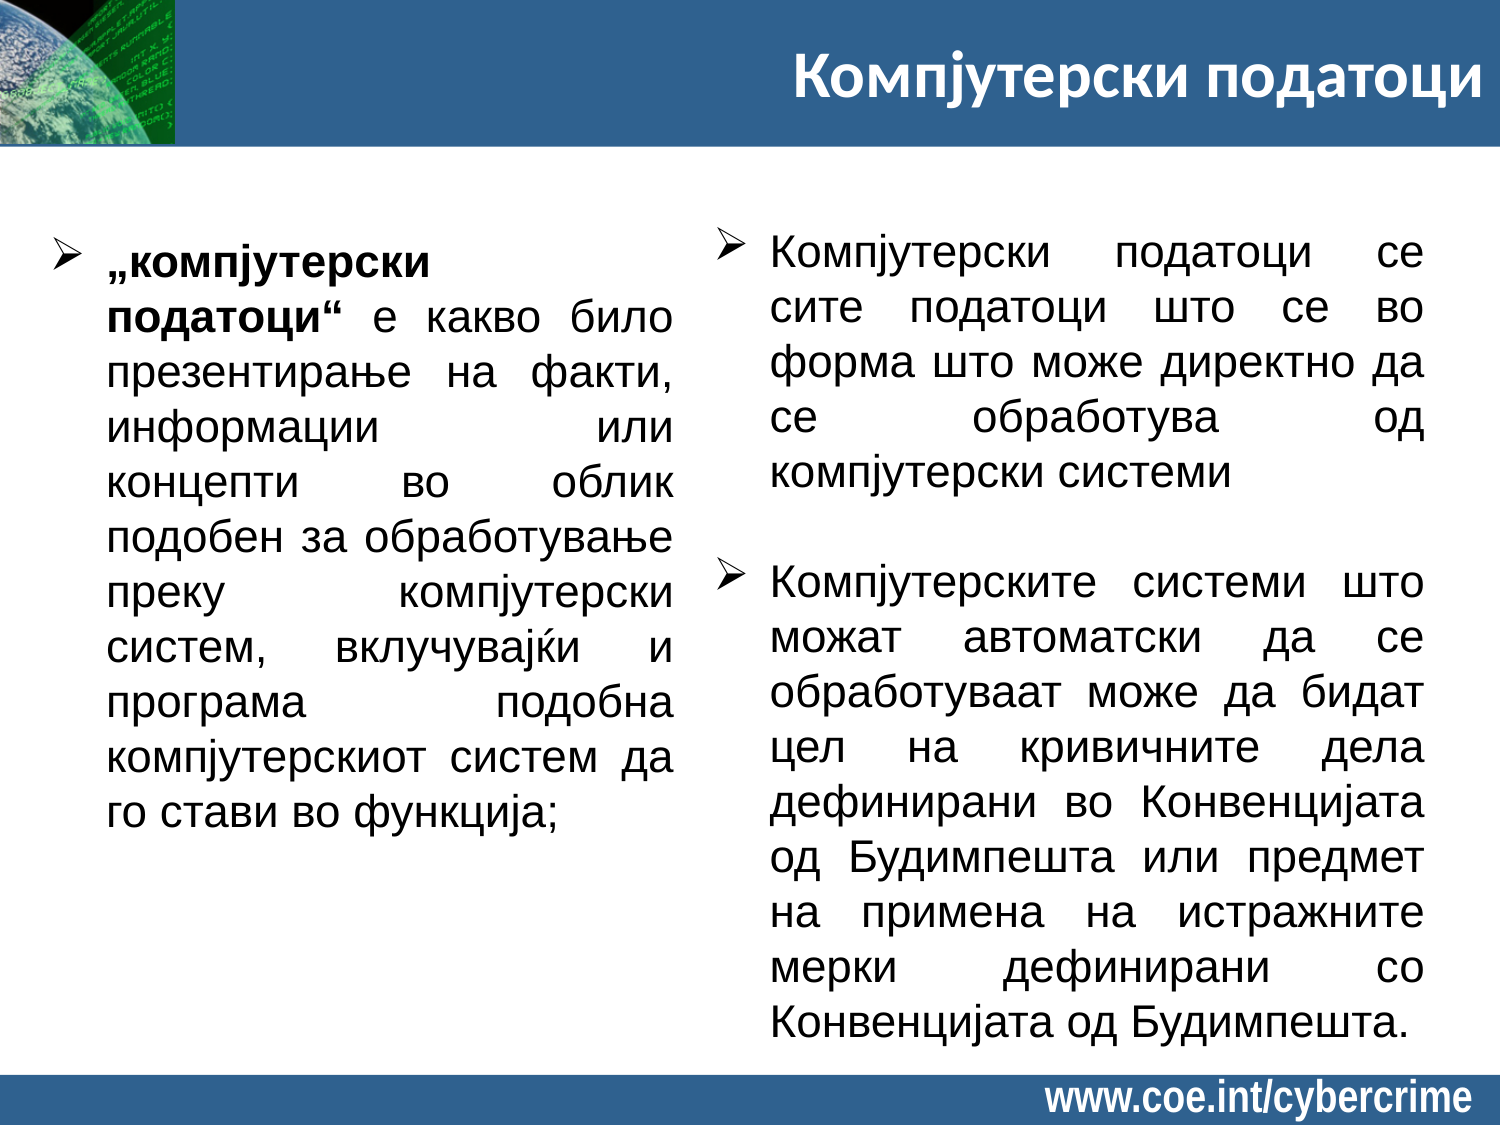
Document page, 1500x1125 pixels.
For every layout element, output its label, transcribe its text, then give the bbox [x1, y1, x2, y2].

picture [0, 0, 175, 144]
text_box [0, 1073, 1030, 1125]
text_box Компјутерски податоци се сите податоци што се во форма што може директно да се обработува од компјутерски системи Компјутерските системи што можат автоматски да се обработуваат може да бидат цел на кривичните дела дефинирани во Конвенцијата од Будимпешта или предмет на примена на истражните мерки дефинирани со Конвенцијата од Будимпешта. [698, 214, 1440, 1055]
text_box Компјутерски податоци [177, 0, 1500, 149]
text_box „компјутерски податоци“ е какво било презентирање на факти, информации или концепти во облик подобен за обработување преку компјутерски систем, вклучувајќи и програма подобна компјутерскиот систем да го стави во функција; [34, 224, 689, 844]
text_box www.coe.int/cybercrime [1030, 1059, 1500, 1125]
